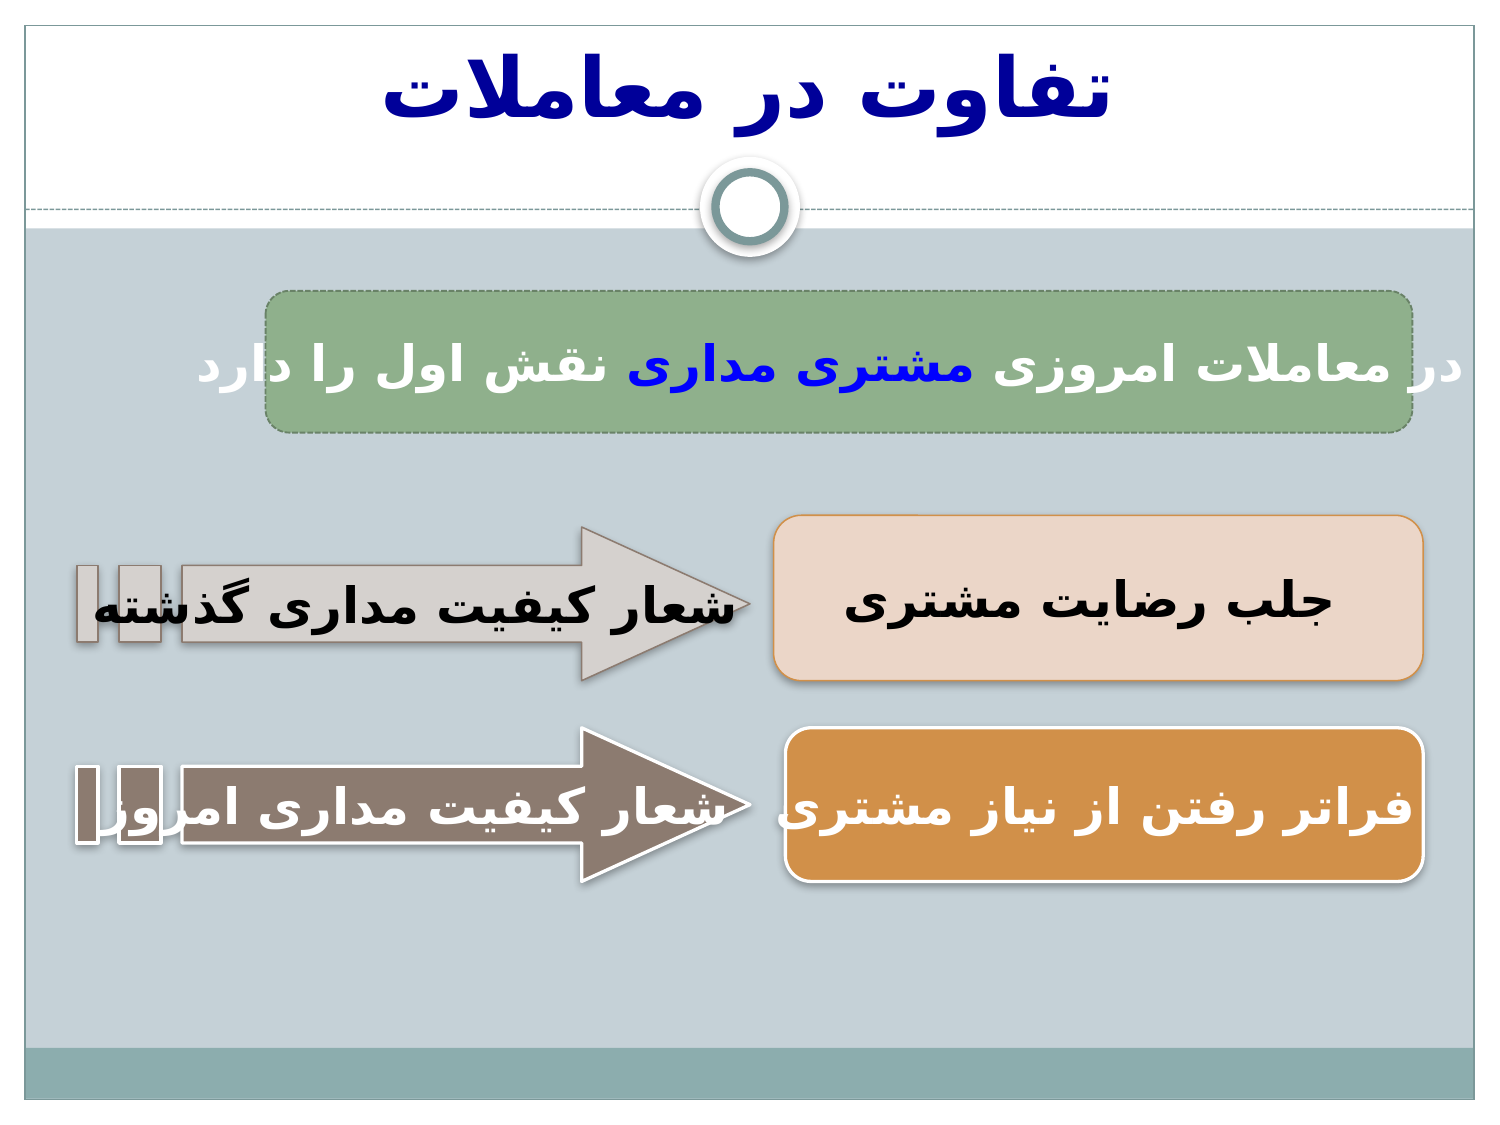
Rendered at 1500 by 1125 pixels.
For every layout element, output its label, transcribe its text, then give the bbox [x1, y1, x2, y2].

text_box شعار کیفیت مداری امروز [75, 765, 100, 845]
text_box شعار کیفیت مداری گذشته [181, 526, 751, 682]
text_box شعار کیفیت مداری امروز [117, 765, 163, 845]
text_box در معاملات امروزی مشتری مداری نقش اول را دارد [264, 289, 1414, 434]
text_box شعار کیفیت مداری امروز [180, 726, 752, 883]
text_box تفاوت در معاملات [499, 24, 997, 144]
text_box جلب رضایت مشتری [772, 514, 1424, 682]
text_box شعار کیفیت مداری گذشته [118, 565, 162, 643]
text_box شعار کیفیت مداری گذشته [76, 565, 99, 643]
text_box فراتر رفتن از نیاز مشتری [783, 726, 1425, 884]
